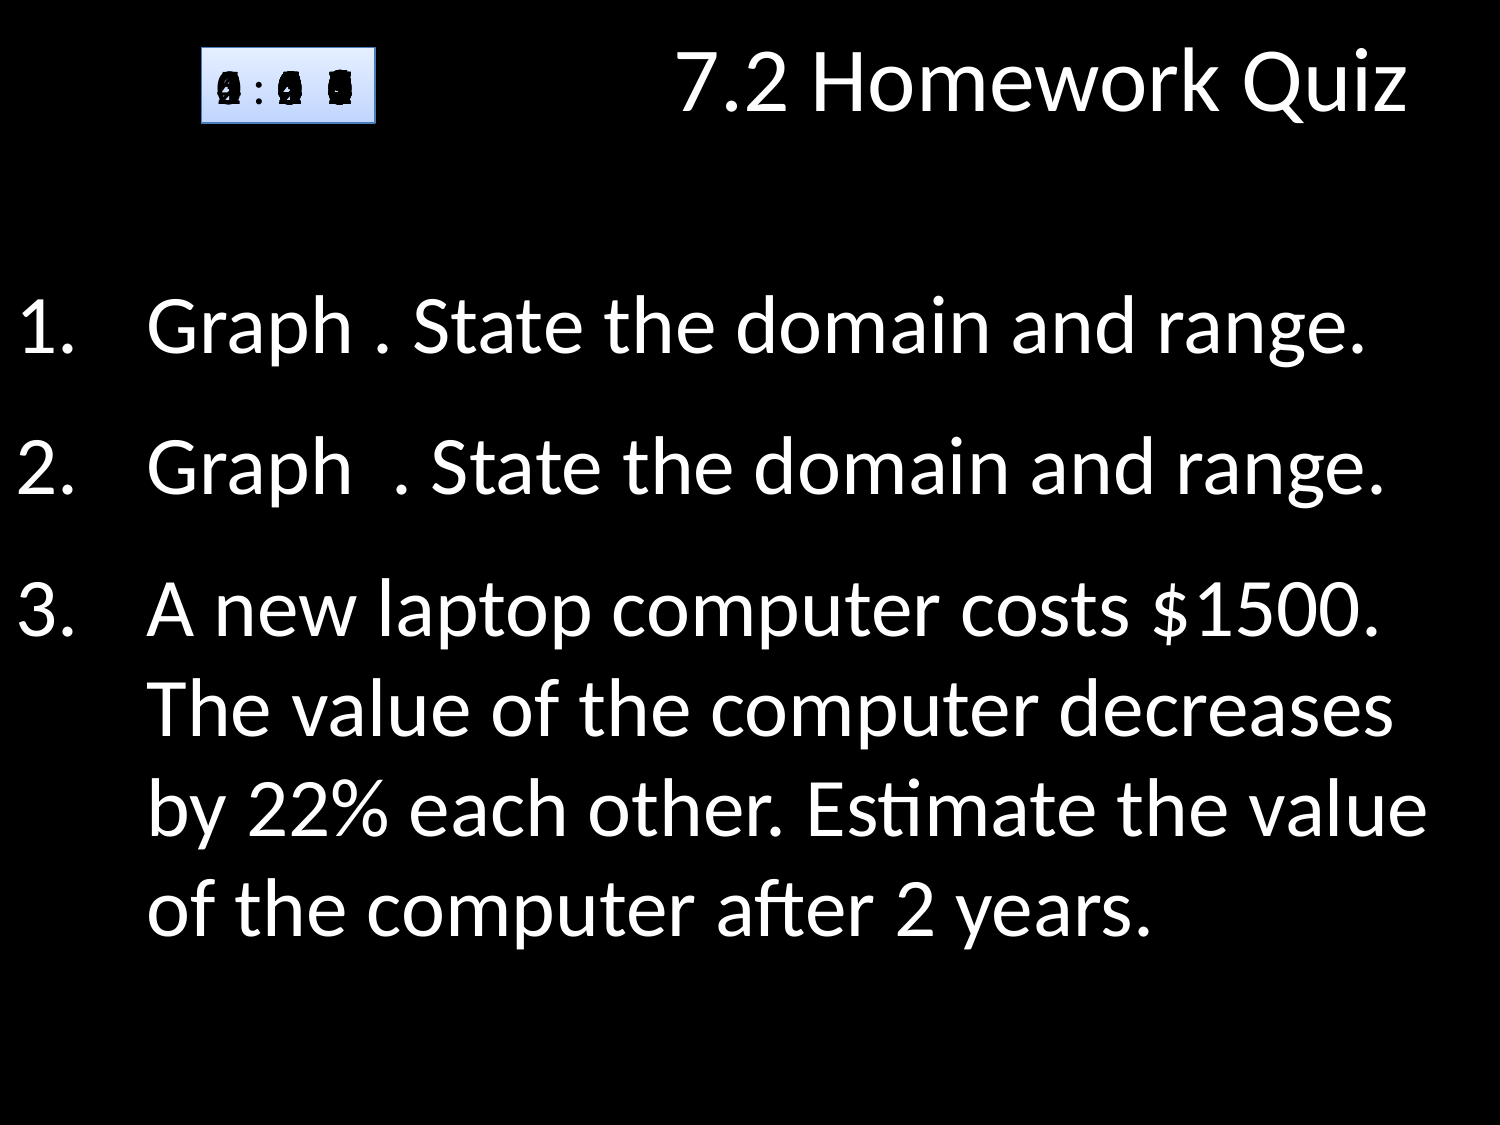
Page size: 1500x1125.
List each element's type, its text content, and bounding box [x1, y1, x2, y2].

text_box 0 [201, 47, 252, 123]
title 7.2 Homework Quiz [75, 0, 1425, 150]
text_box 9 [312, 47, 363, 123]
text_box : [252, 47, 262, 123]
text_box 0 [262, 47, 312, 123]
text_box [201, 47, 376, 124]
